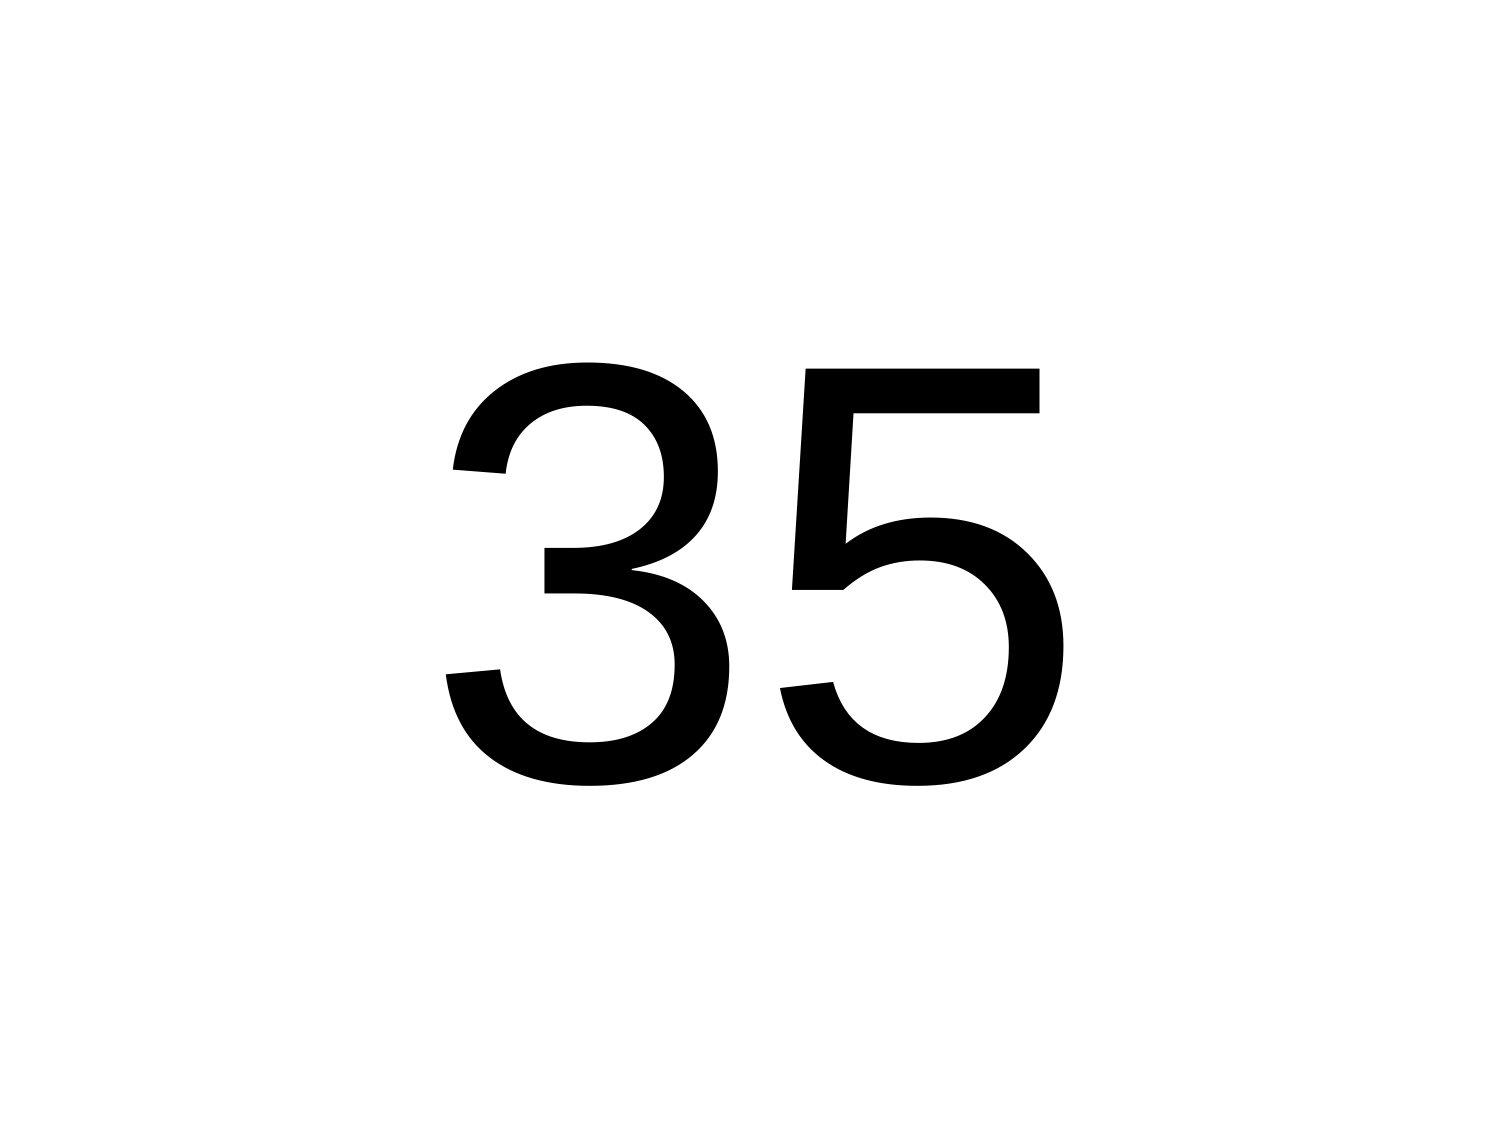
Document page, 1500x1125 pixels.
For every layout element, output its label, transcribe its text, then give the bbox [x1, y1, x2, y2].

text_box 35 [199, 174, 1313, 908]
